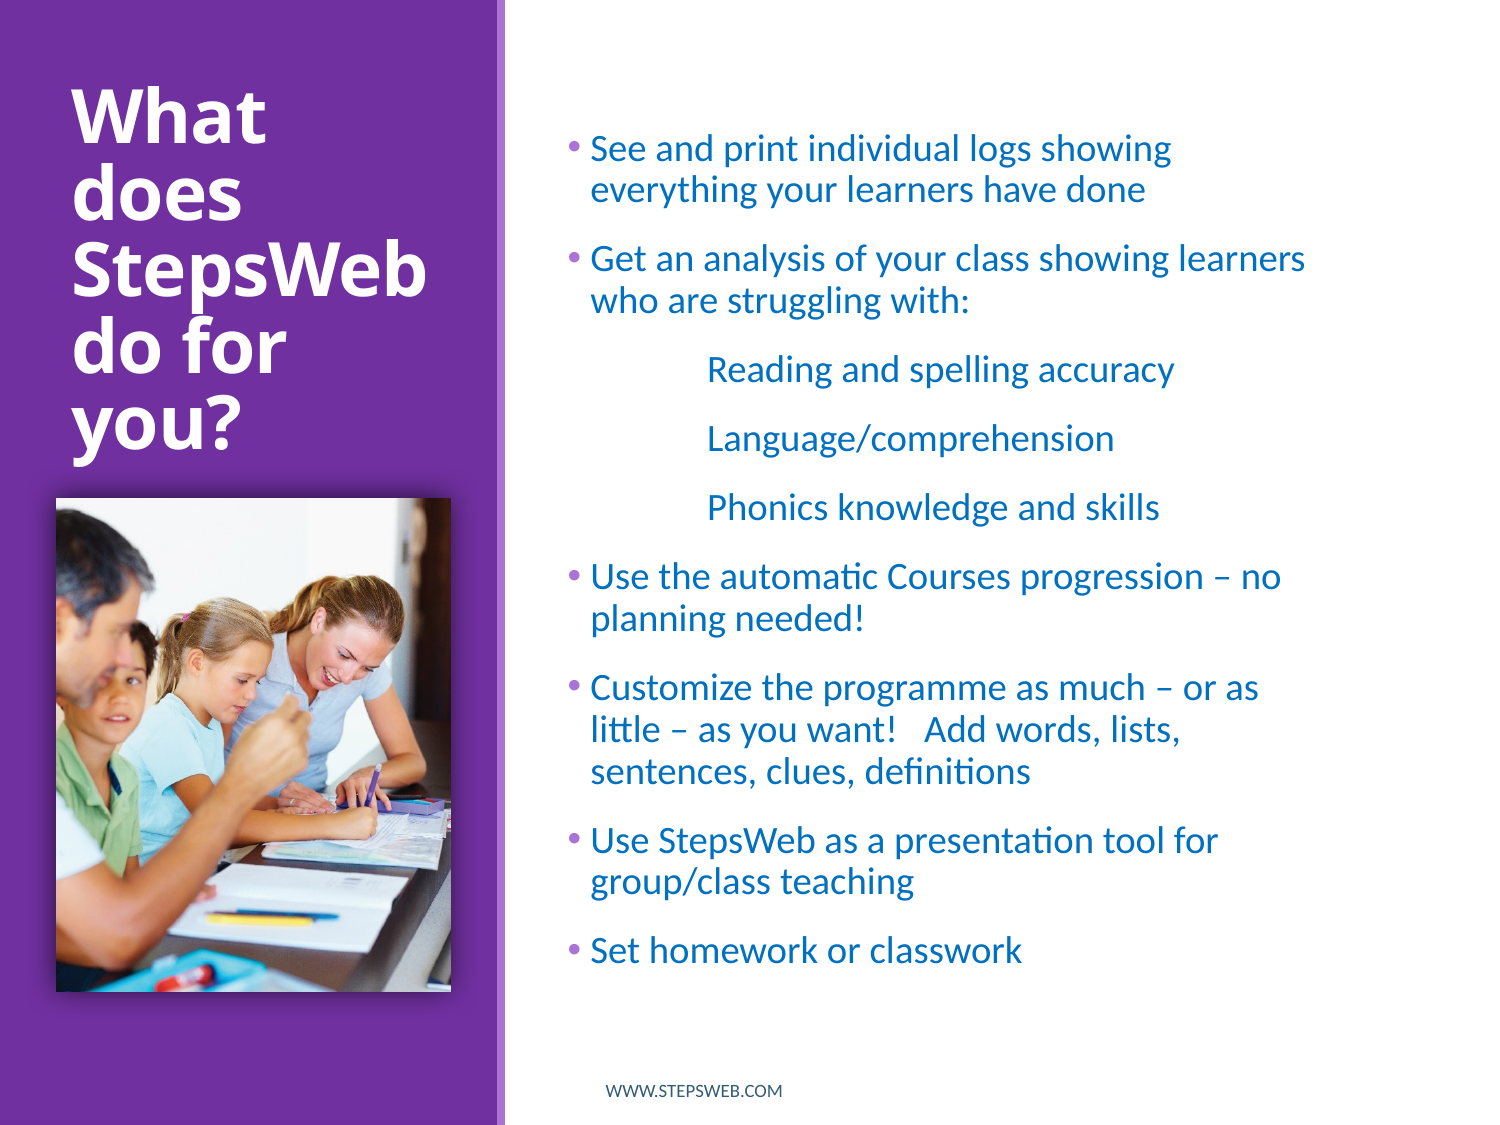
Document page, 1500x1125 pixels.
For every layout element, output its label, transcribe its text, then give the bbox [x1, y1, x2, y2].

picture [55, 497, 451, 993]
list See and print individual logs showing everything your learners have done Get an analysis of your class showing learners who are struggling with: Reading and spelling accuracy Language/comprehension Phonics knowledge and skills Use the automatic Courses progression – no planning needed! Customize the programme as much – or as little – as you want! Add words, lists, sentences, clues, definitions Use StepsWeb as a presentation tool for group/class teaching Set homework or classwork [567, 120, 1390, 983]
footer www.stepsweb.com [590, 1059, 1163, 1120]
title What does StepsWeb do for you? [56, 97, 451, 473]
